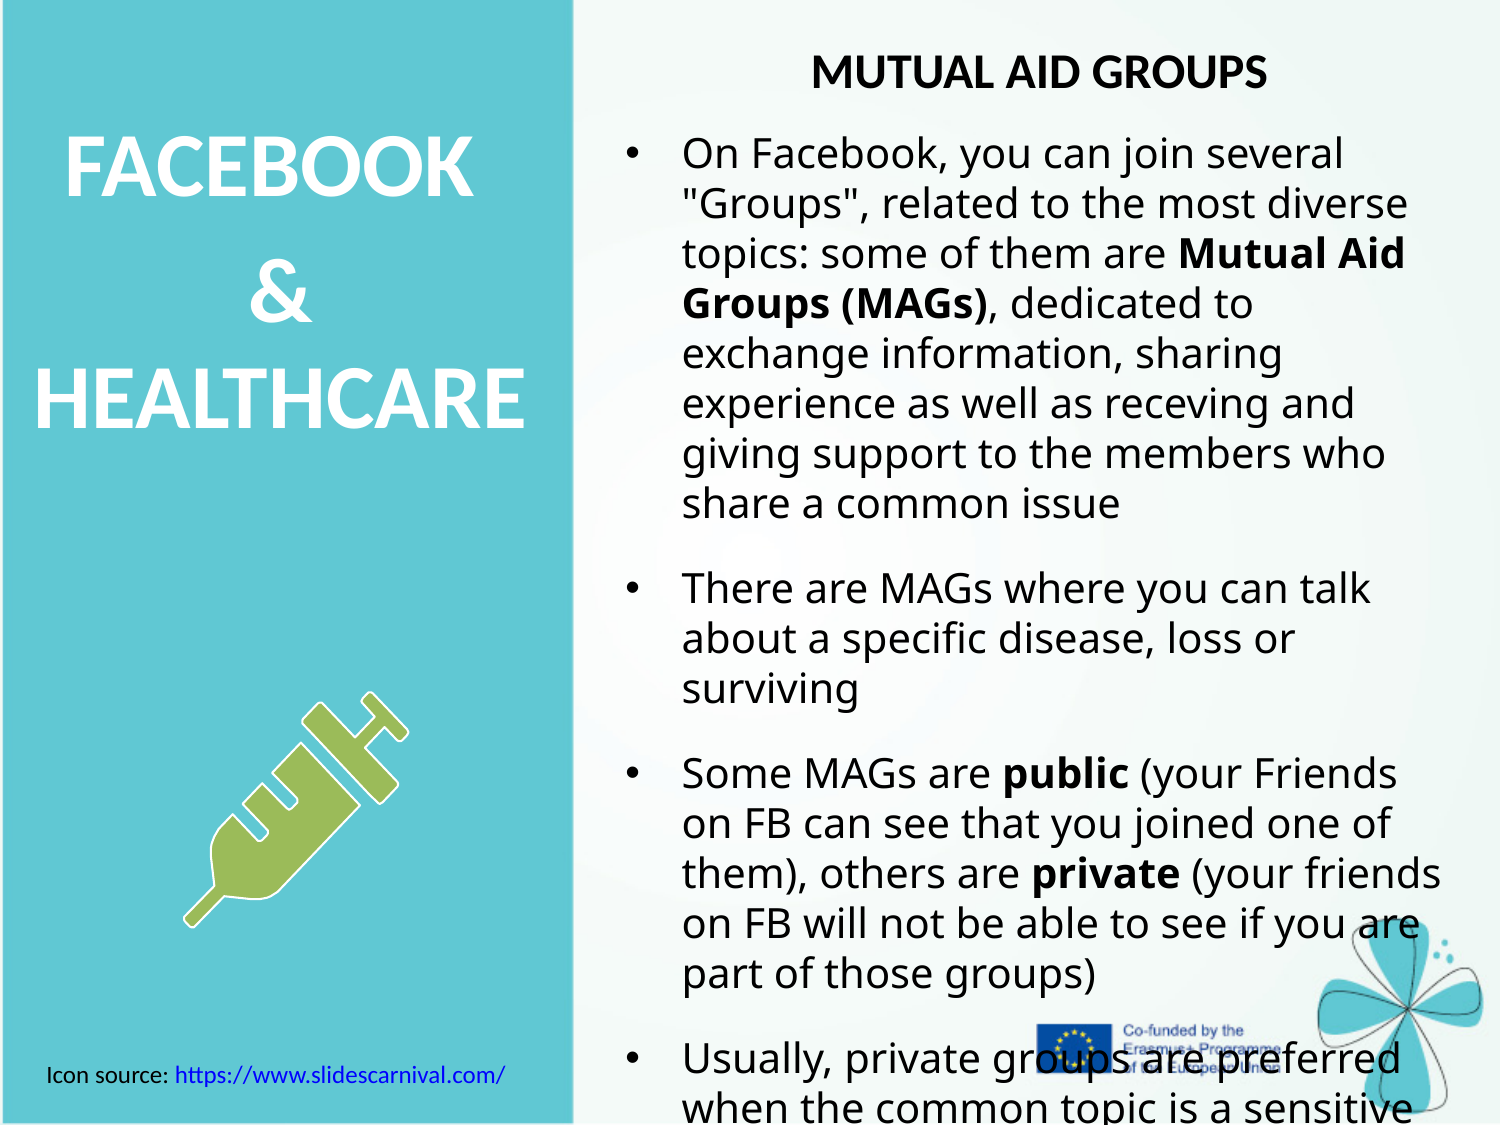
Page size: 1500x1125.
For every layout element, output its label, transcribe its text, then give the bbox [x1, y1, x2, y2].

text_box [302, 692, 409, 804]
text_box On Facebook, you can join several "Groups", related to the most diverse topics: some of them are Mutual Aid Groups (MAGs), dedicated to exchange information, sharing experience as well as receving and giving support to the members who share a common issue There are MAGs where you can talk about a specific disease, loss or surviving Some MAGs are public (your Friends on FB can see that you joined one of them), others are private (your friends on FB will not be able to see if you are part of those groups) Usually, private groups are preferred when the common topic is a sensitive one, in order to respect the privacy of their members [610, 119, 1469, 1125]
picture [0, 0, 1500, 1125]
text_box [184, 742, 361, 928]
text_box Icon source: https://www.slidescarnival.com/ [31, 1051, 552, 1096]
table_header Facebook & HEALTHCARE [0, 114, 561, 451]
text_box MUTUAL AID GROUPS [631, 30, 1447, 119]
